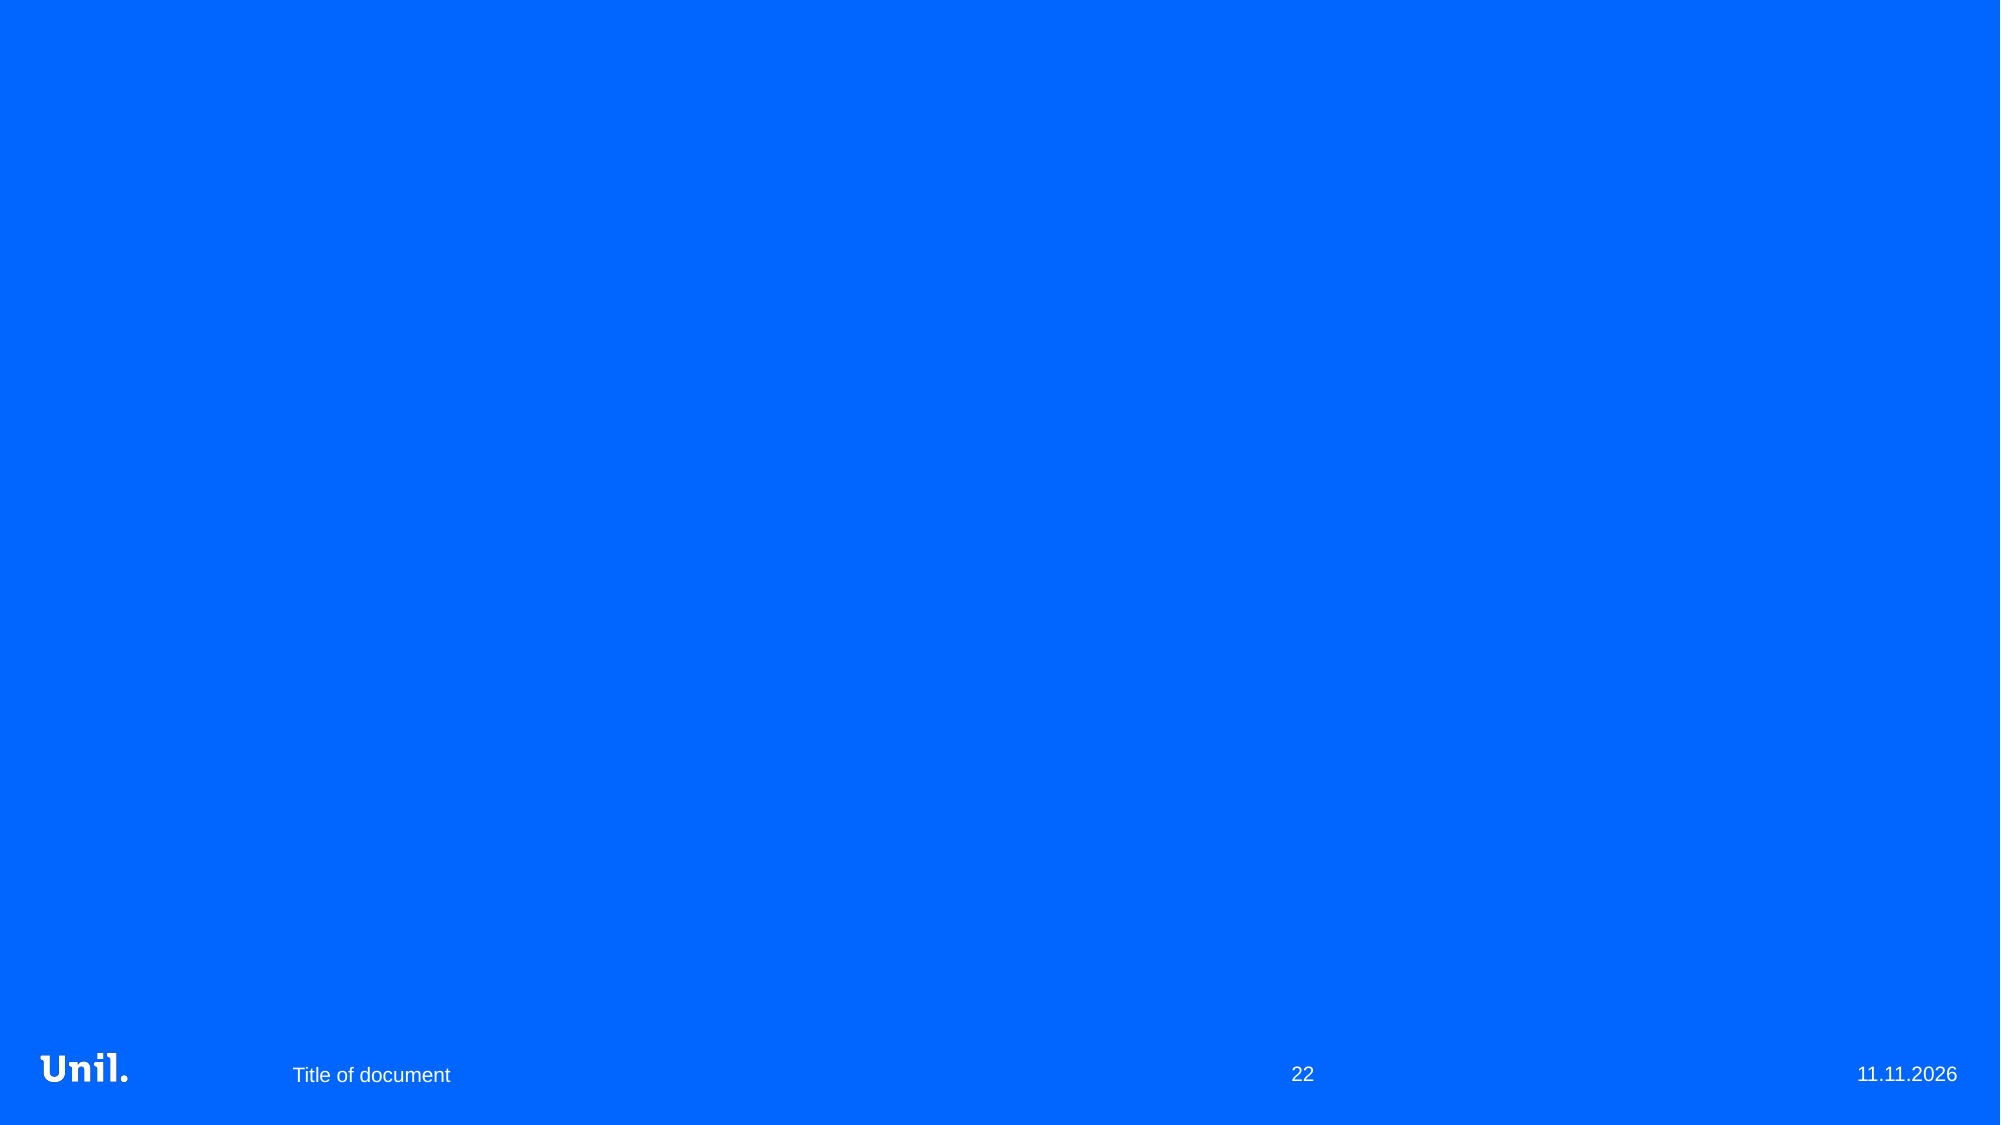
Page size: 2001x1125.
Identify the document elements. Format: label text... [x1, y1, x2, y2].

picture [27, 1042, 141, 1095]
slide_number 22 [1250, 1037, 1355, 1086]
footer Title of document [292, 1011, 1048, 1087]
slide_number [1789, 1026, 1958, 1086]
